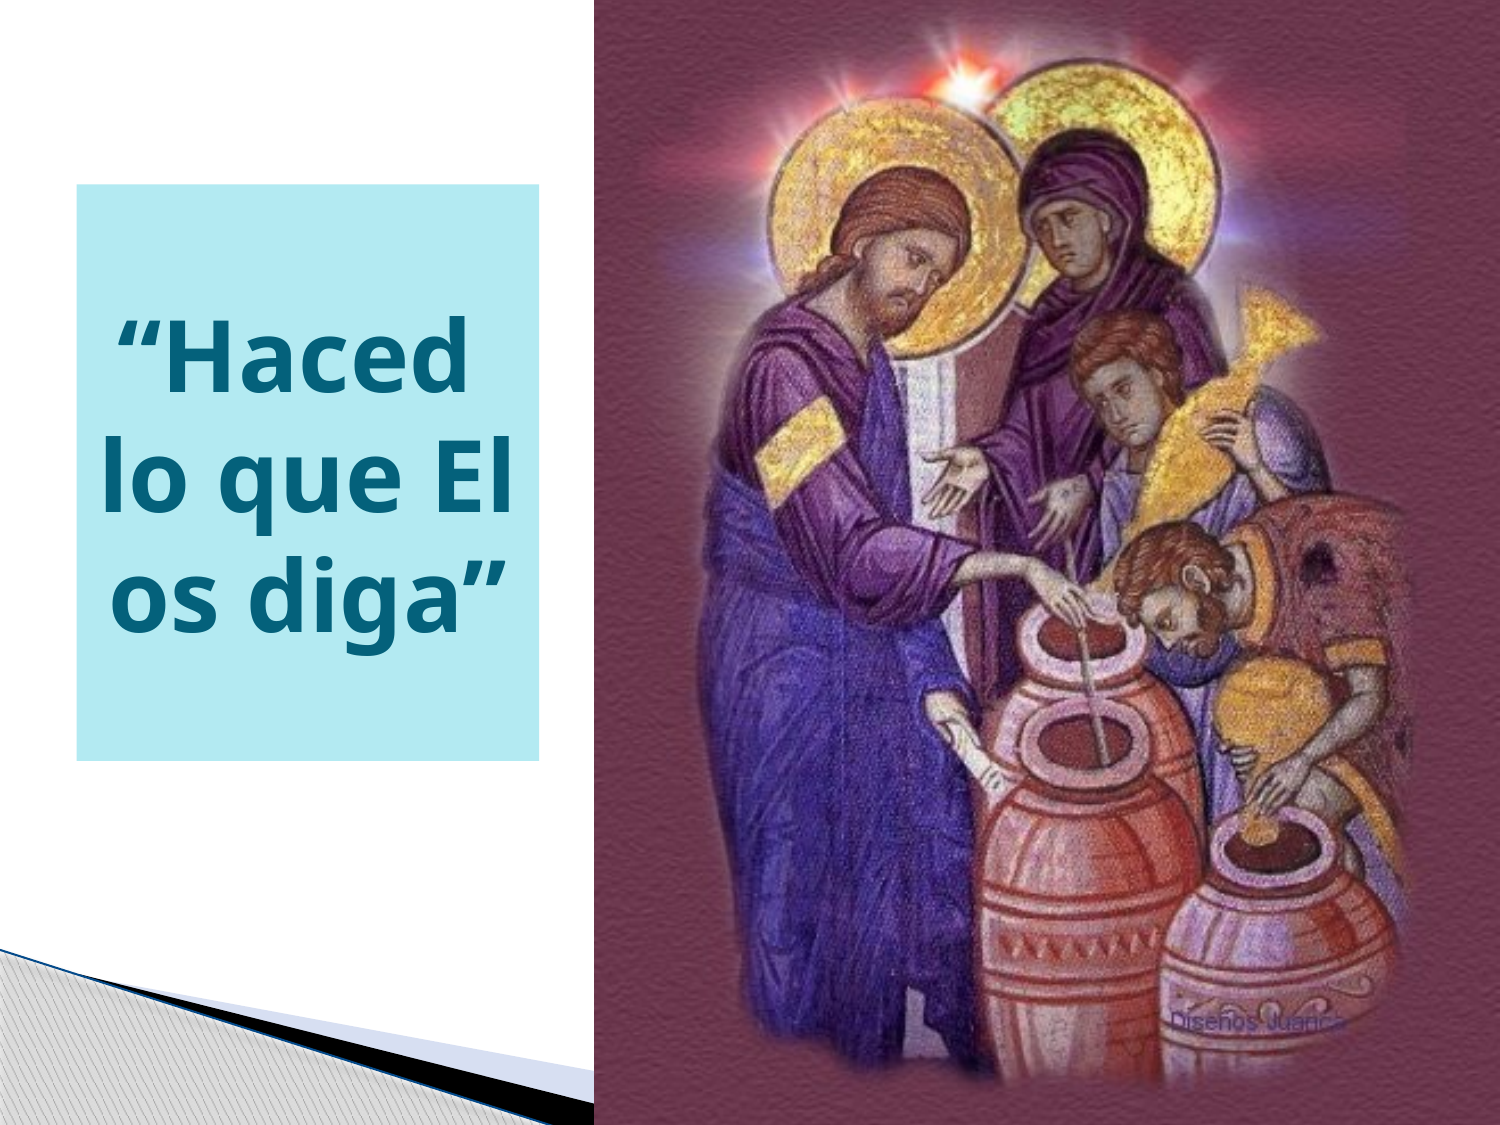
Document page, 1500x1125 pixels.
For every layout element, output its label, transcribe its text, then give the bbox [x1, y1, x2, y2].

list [594, 0, 1500, 1125]
title “Haced lo que El os diga” [76, 184, 540, 761]
